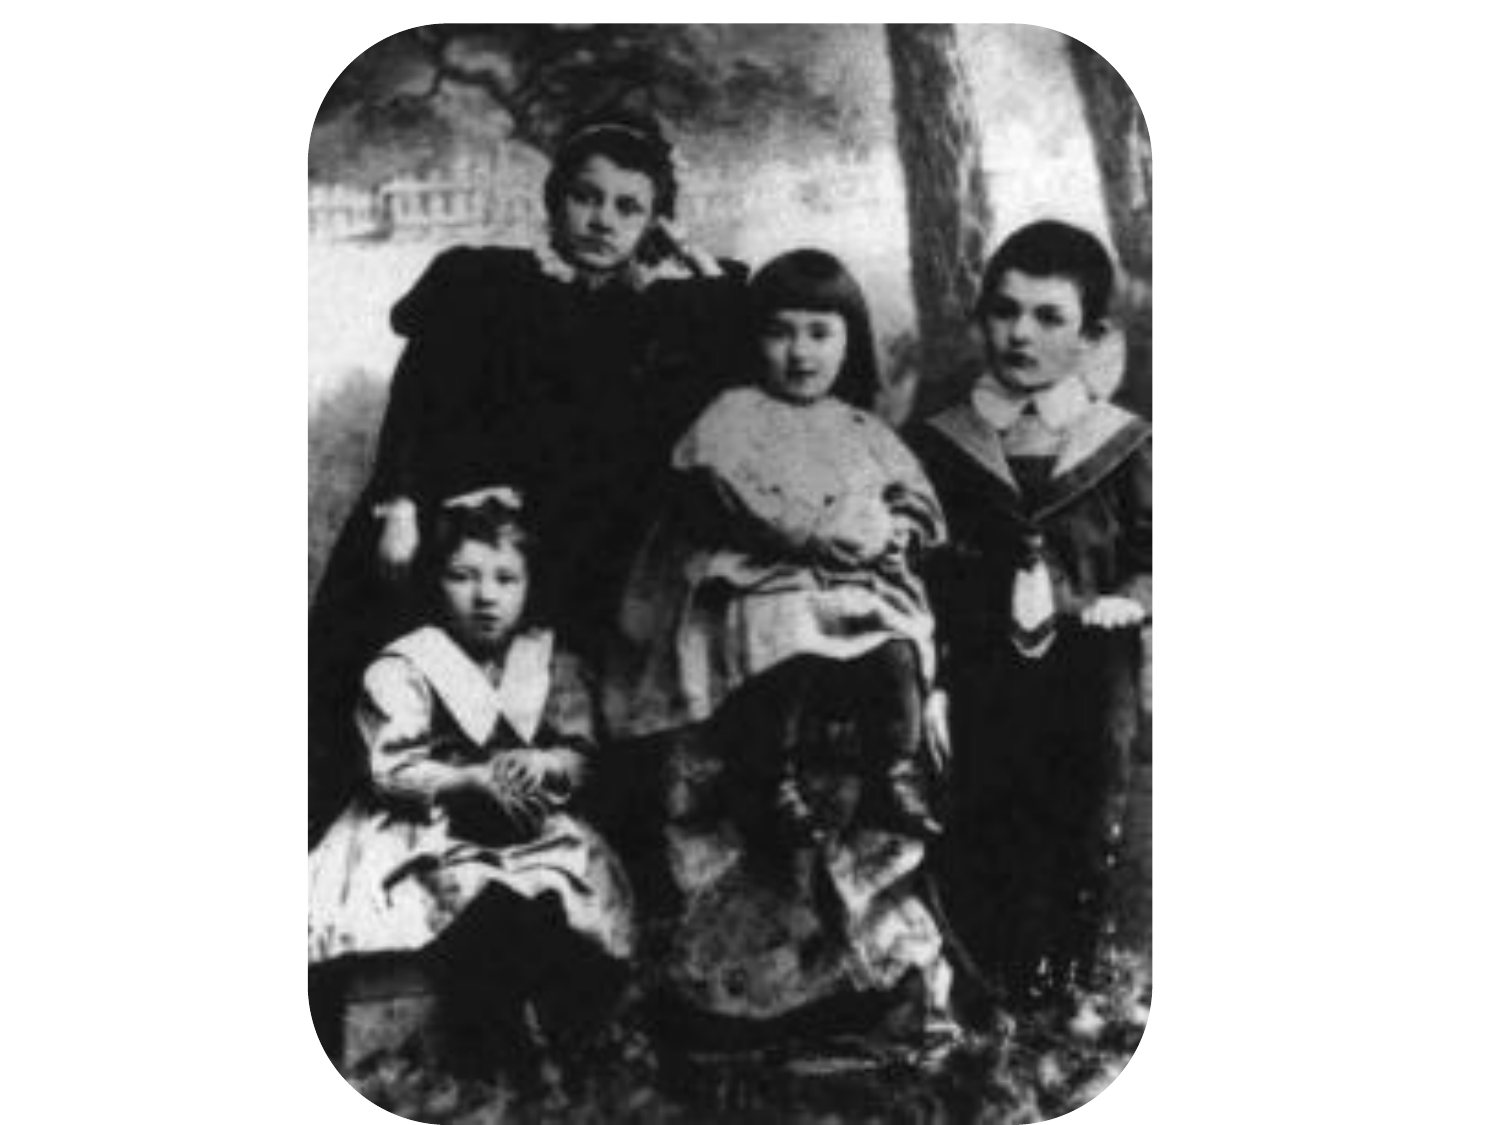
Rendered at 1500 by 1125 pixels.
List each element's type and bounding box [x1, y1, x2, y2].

list [307, 23, 1153, 1125]
